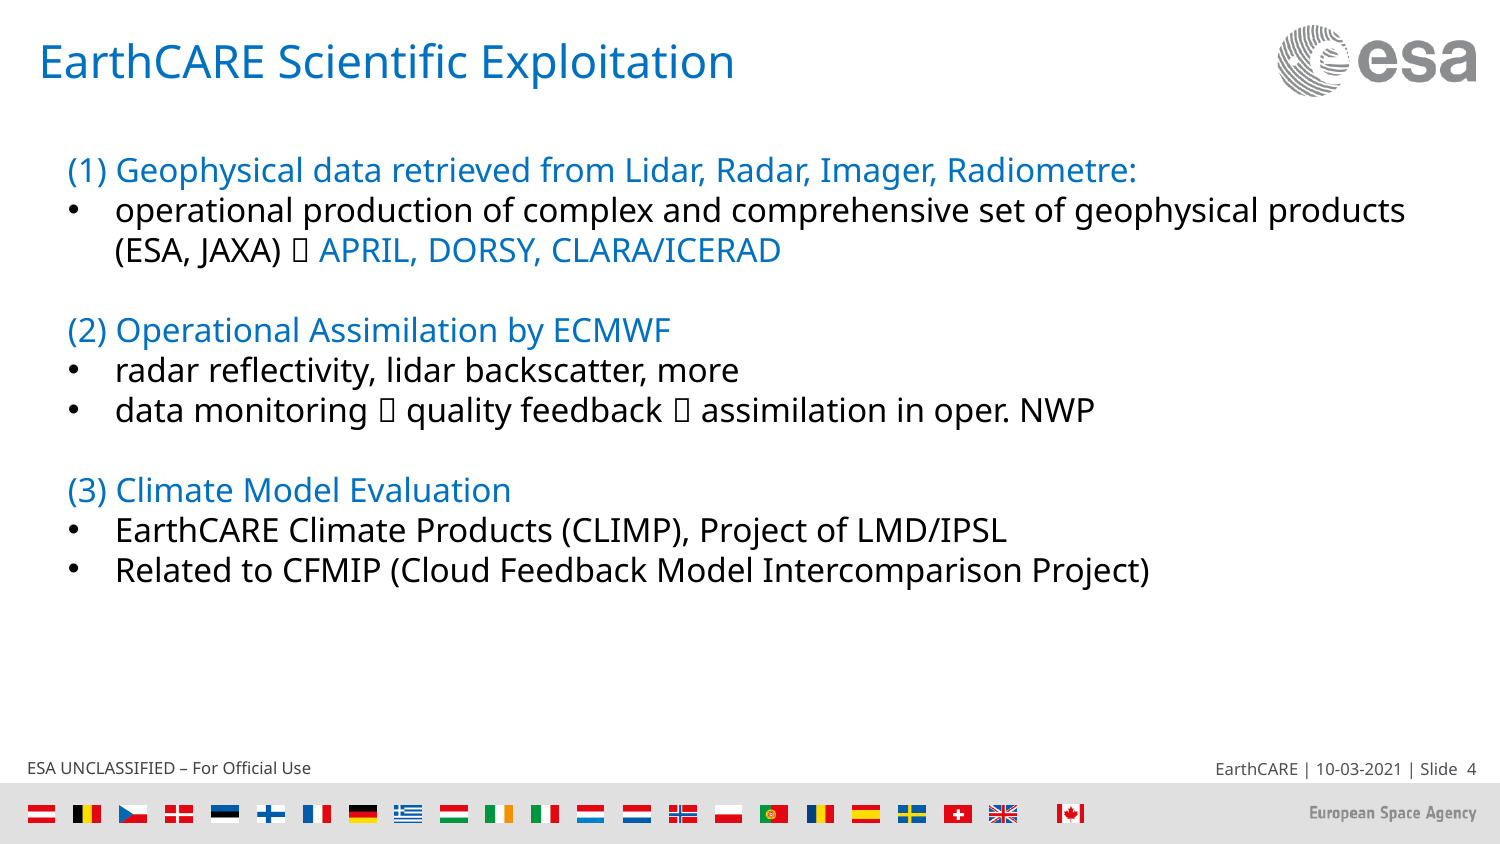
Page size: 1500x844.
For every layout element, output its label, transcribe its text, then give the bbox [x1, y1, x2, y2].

title EarthCARE Scientific Exploitation [23, 24, 1201, 96]
picture [1277, 25, 1477, 109]
text_box (1) Geophysical data retrieved from Lidar, Radar, Imager, Radiometre: operational production of complex and comprehensive set of geophysical products (ESA, JAXA)  APRIL, DORSY, CLARA/ICERAD (2) Operational Assimilation by ECMWF radar reflectivity, lidar backscatter, more data monitoring  quality feedback  assimilation in oper. NWP (3) Climate Model Evaluation EarthCARE Climate Products (CLIMP), Project of LMD/IPSL Related to CFMIP (Cloud Feedback Model Intercomparison Project) [53, 142, 1432, 596]
picture [0, 783, 1500, 844]
